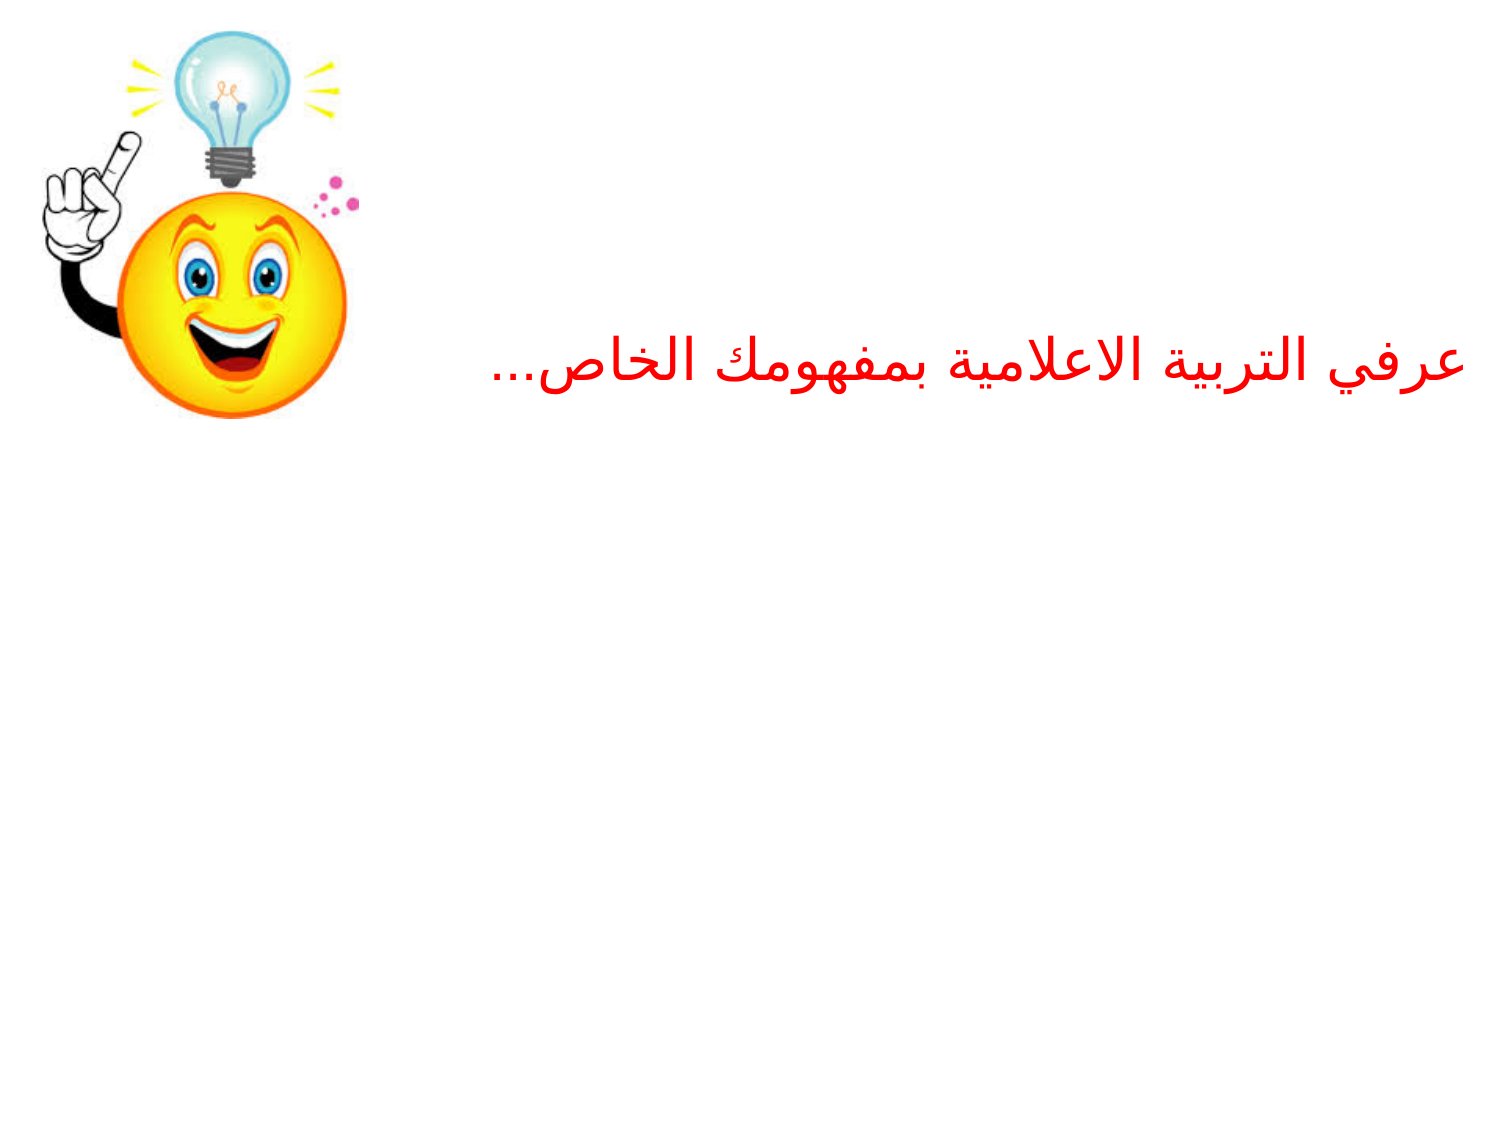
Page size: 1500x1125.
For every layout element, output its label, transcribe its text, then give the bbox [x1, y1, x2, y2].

picture [41, 30, 359, 419]
text_box عرفي التربية الاعلامية بمفهومك الخاص... [474, 314, 1485, 400]
